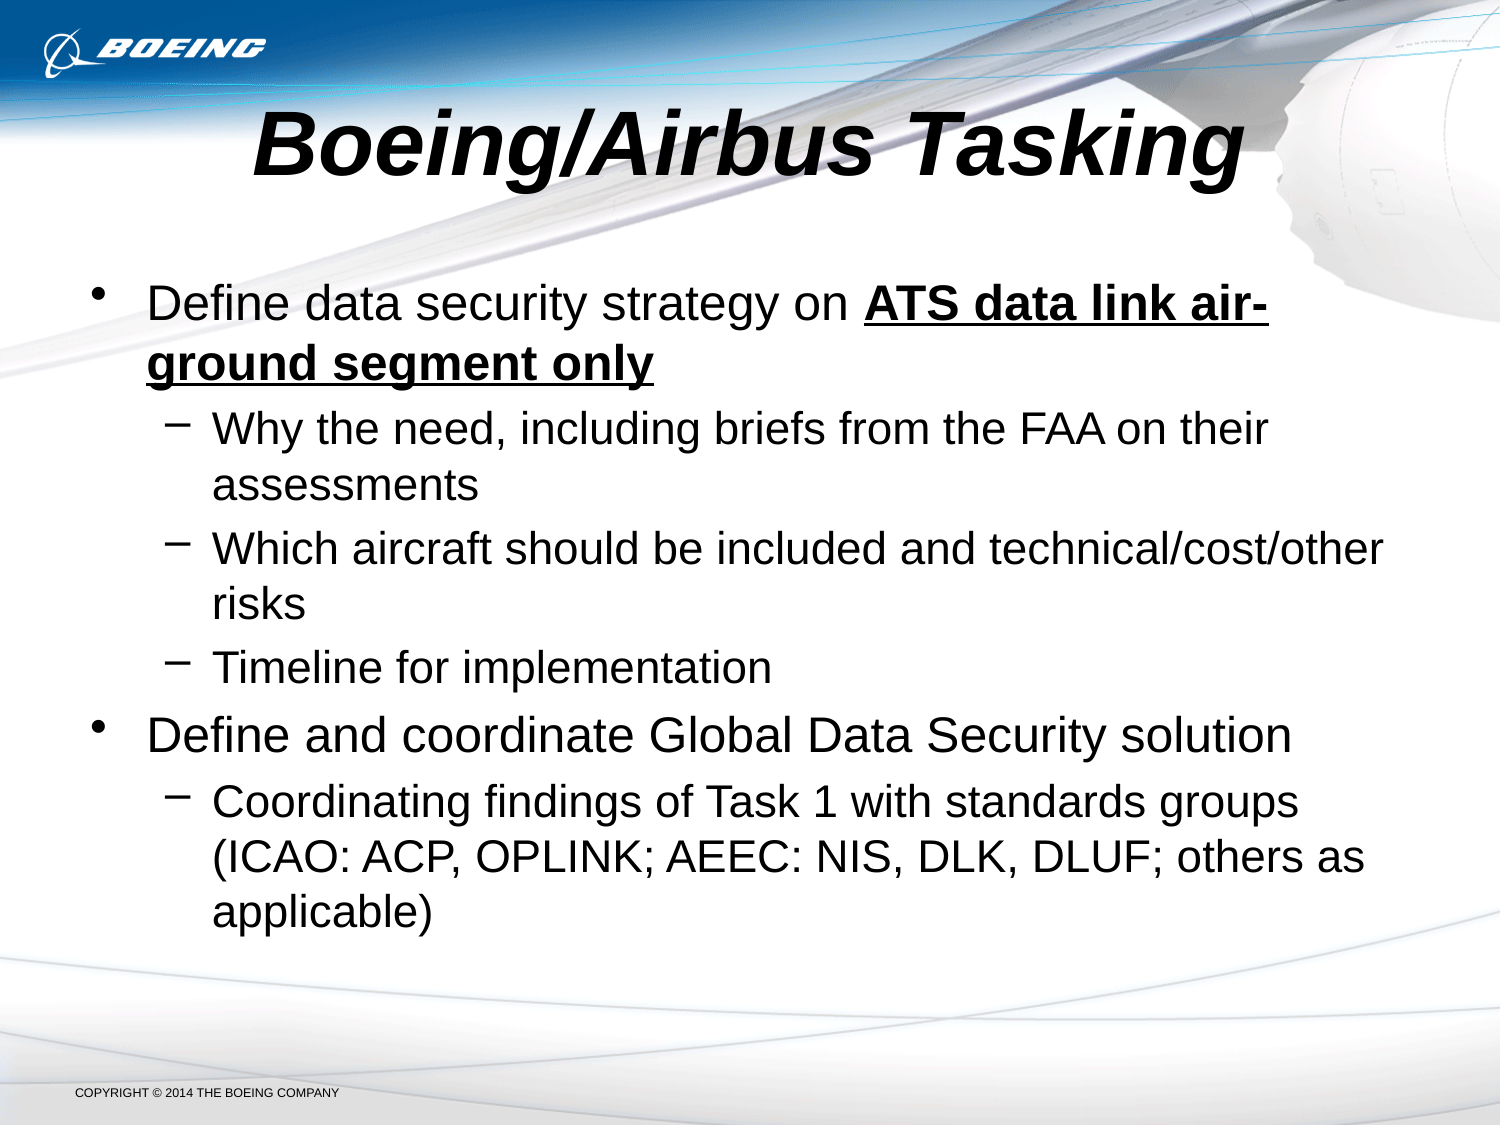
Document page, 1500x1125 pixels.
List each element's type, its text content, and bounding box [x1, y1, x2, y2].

list Define data security strategy on ATS data link air-ground segment only Why the need, including briefs from the FAA on their assessments Which aircraft should be included and technical/cost/other risks Timeline for implementation Define and coordinate Global Data Security solution Coordinating findings of Task 1 with standards groups (ICAO: ACP, OPLINK; AEEC: NIS, DLK, DLUF; others as applicable) [74, 262, 1426, 1006]
picture [0, 0, 1500, 1125]
title Boeing/Airbus Tasking [74, 44, 1426, 233]
